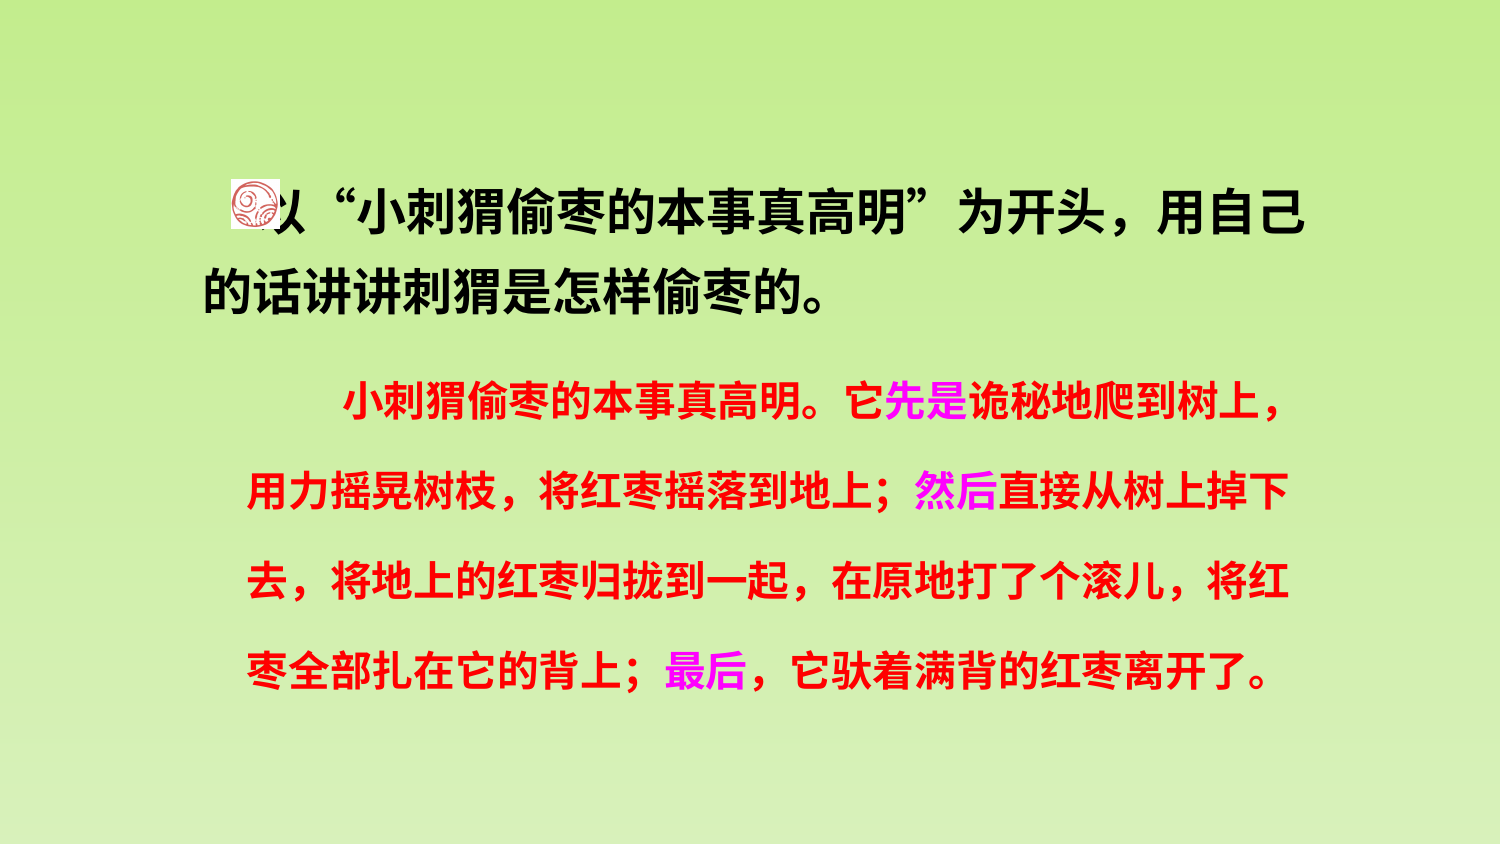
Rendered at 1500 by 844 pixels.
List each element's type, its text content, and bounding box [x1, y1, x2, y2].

text_box 以“小刺猬偷枣的本事真高明”为开头，用自己的话讲讲刺猬是怎样偷枣的。 [191, 145, 1336, 326]
text_box 小刺猬偷枣的本事真高明。它先是诡秘地爬到树上，用力摇晃树枝，将红枣摇落到地上；然后直接从树上掉下去，将地上的红枣归拢到一起，在原地打了个滚儿，将红枣全部扎在它的背上；最后，它驮着满背的红枣离开了。 [231, 327, 1347, 703]
picture [231, 179, 280, 229]
